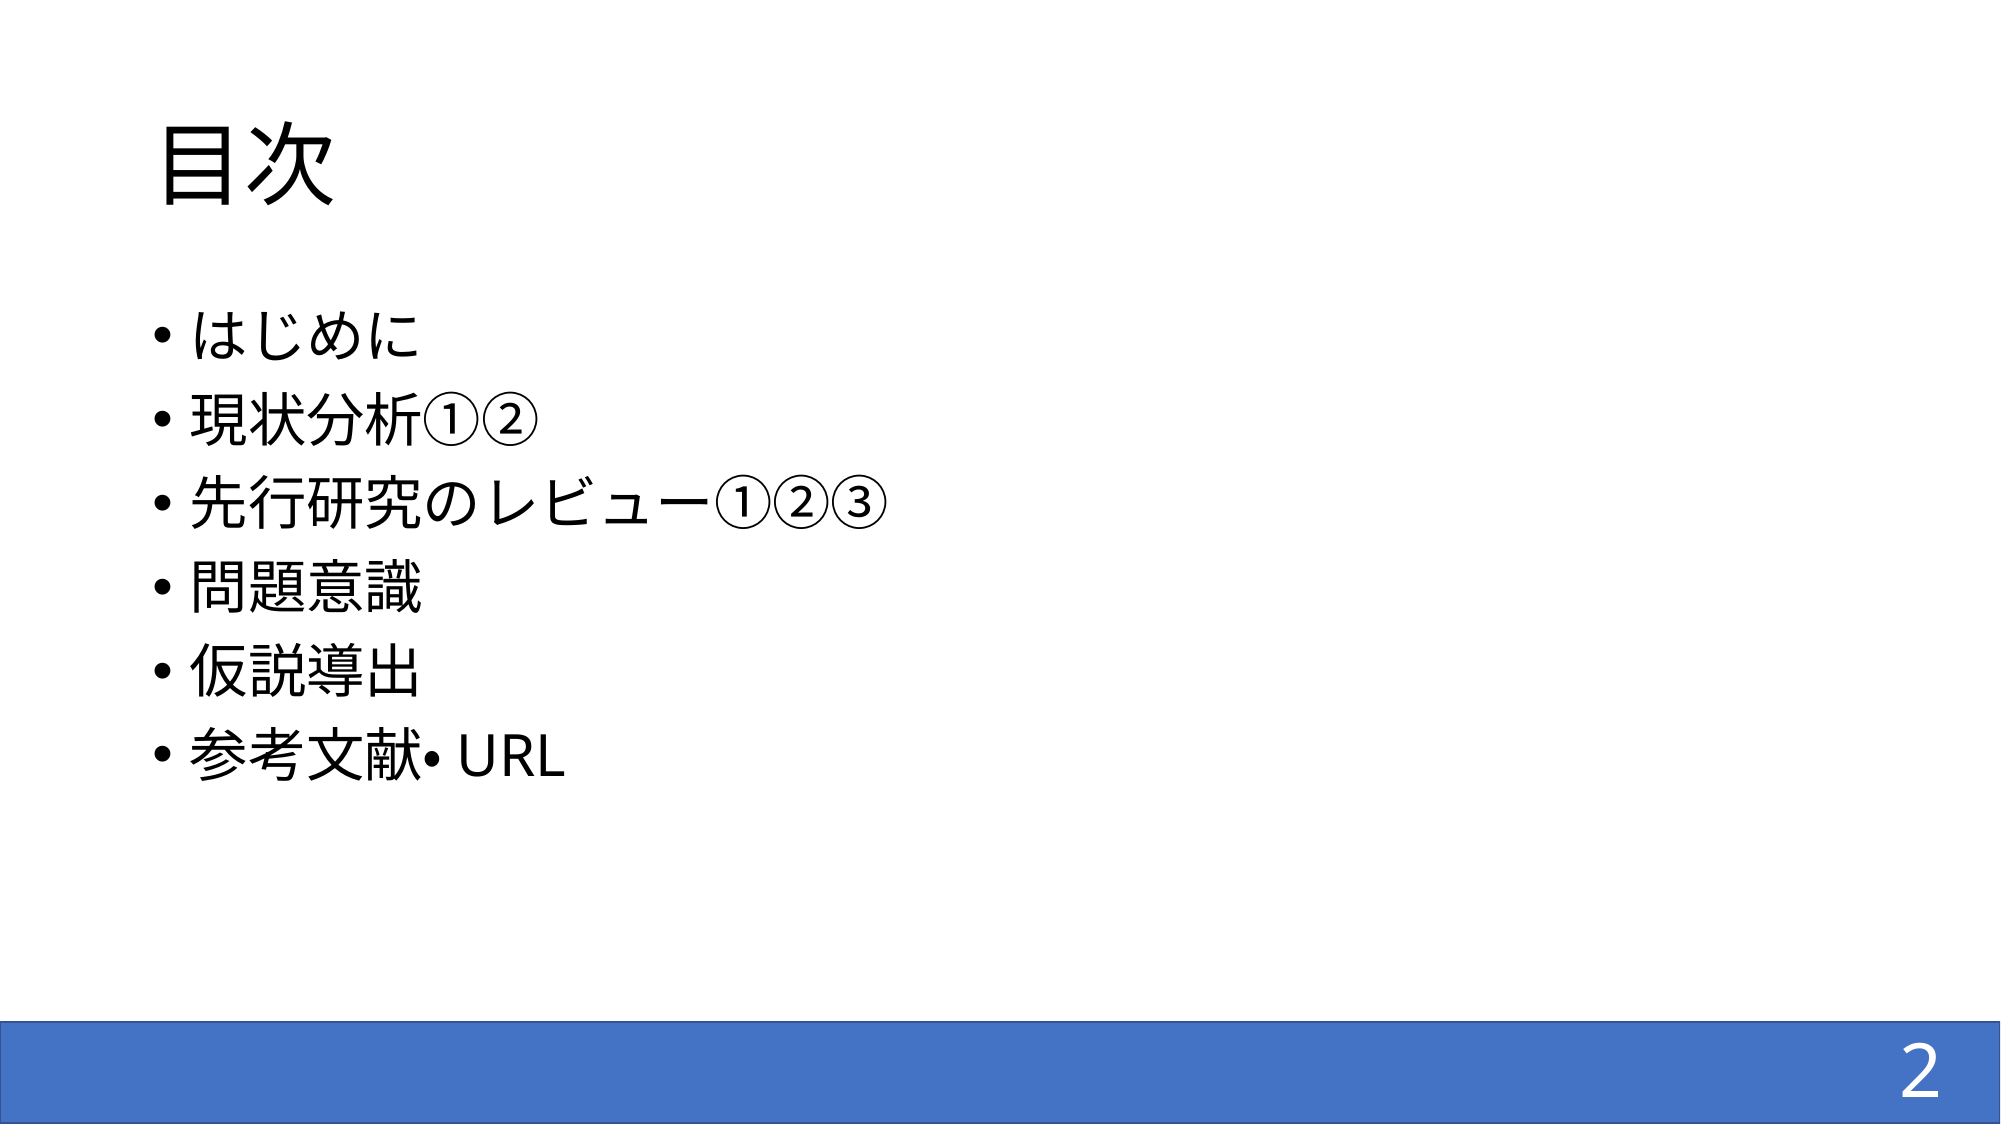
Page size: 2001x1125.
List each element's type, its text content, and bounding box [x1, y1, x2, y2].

slide_number 2 [1507, 1043, 1958, 1104]
title 目次 [137, 59, 1863, 278]
list はじめに 現状分析①② 先行研究のレビュー①②③ 問題意識 仮説導出 参考文献・URL [137, 299, 1863, 1014]
